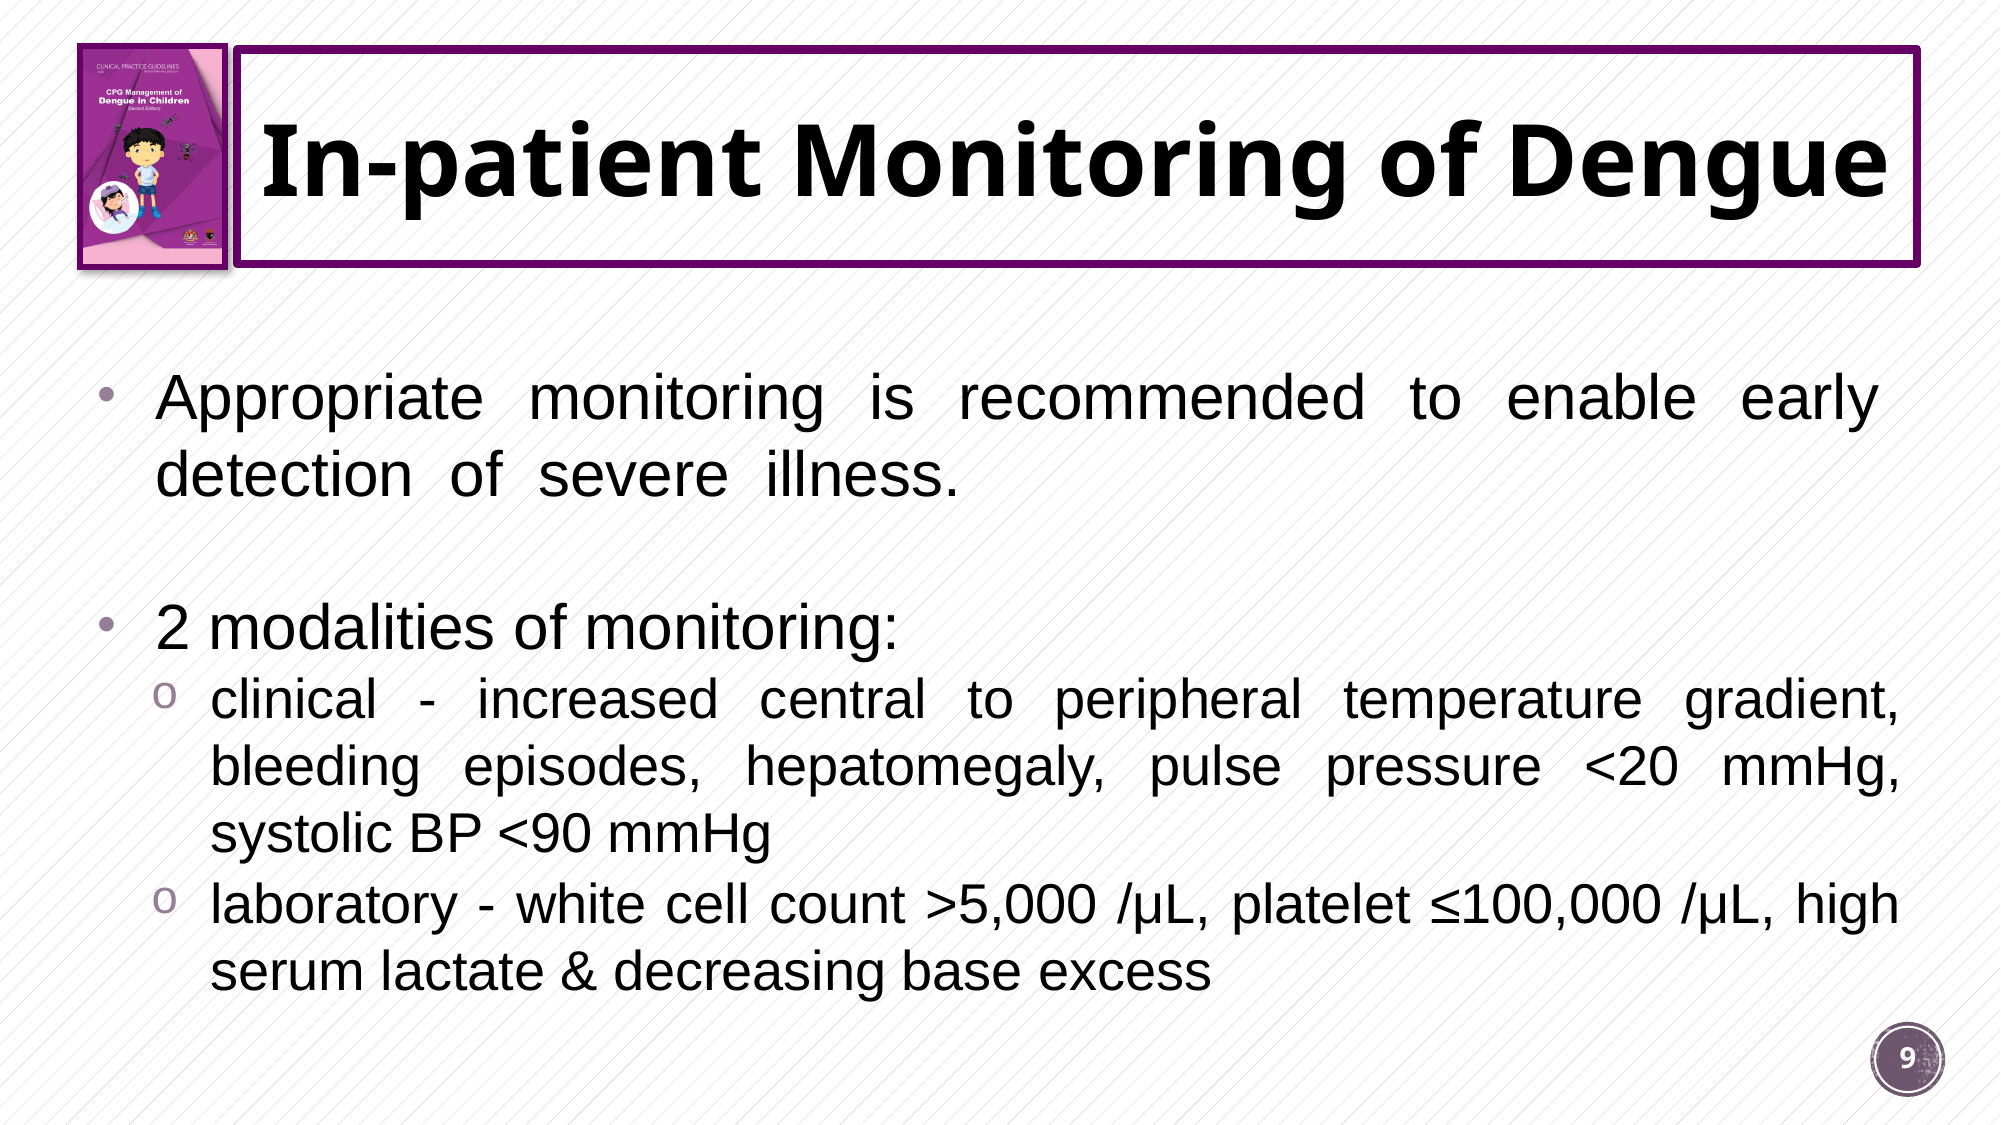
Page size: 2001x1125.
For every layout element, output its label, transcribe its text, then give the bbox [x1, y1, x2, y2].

picture [83, 49, 222, 264]
list Appropriate monitoring is recommended to enable early detection of severe illness. 2 modalities of monitoring: clinical - increased central to peripheral temperature gradient, bleeding episodes, hepatomegaly, pulse pressure <20 mmHg, systolic BP <90 mmHg laboratory - white cell count >5,000 /μL, platelet ≤100,000 /μL, high serum lactate & decreasing base excess [82, 348, 1918, 1013]
slide_number 9 [1855, 1028, 1961, 1089]
text_box In-patient Monitoring of Dengue [237, 49, 1918, 264]
